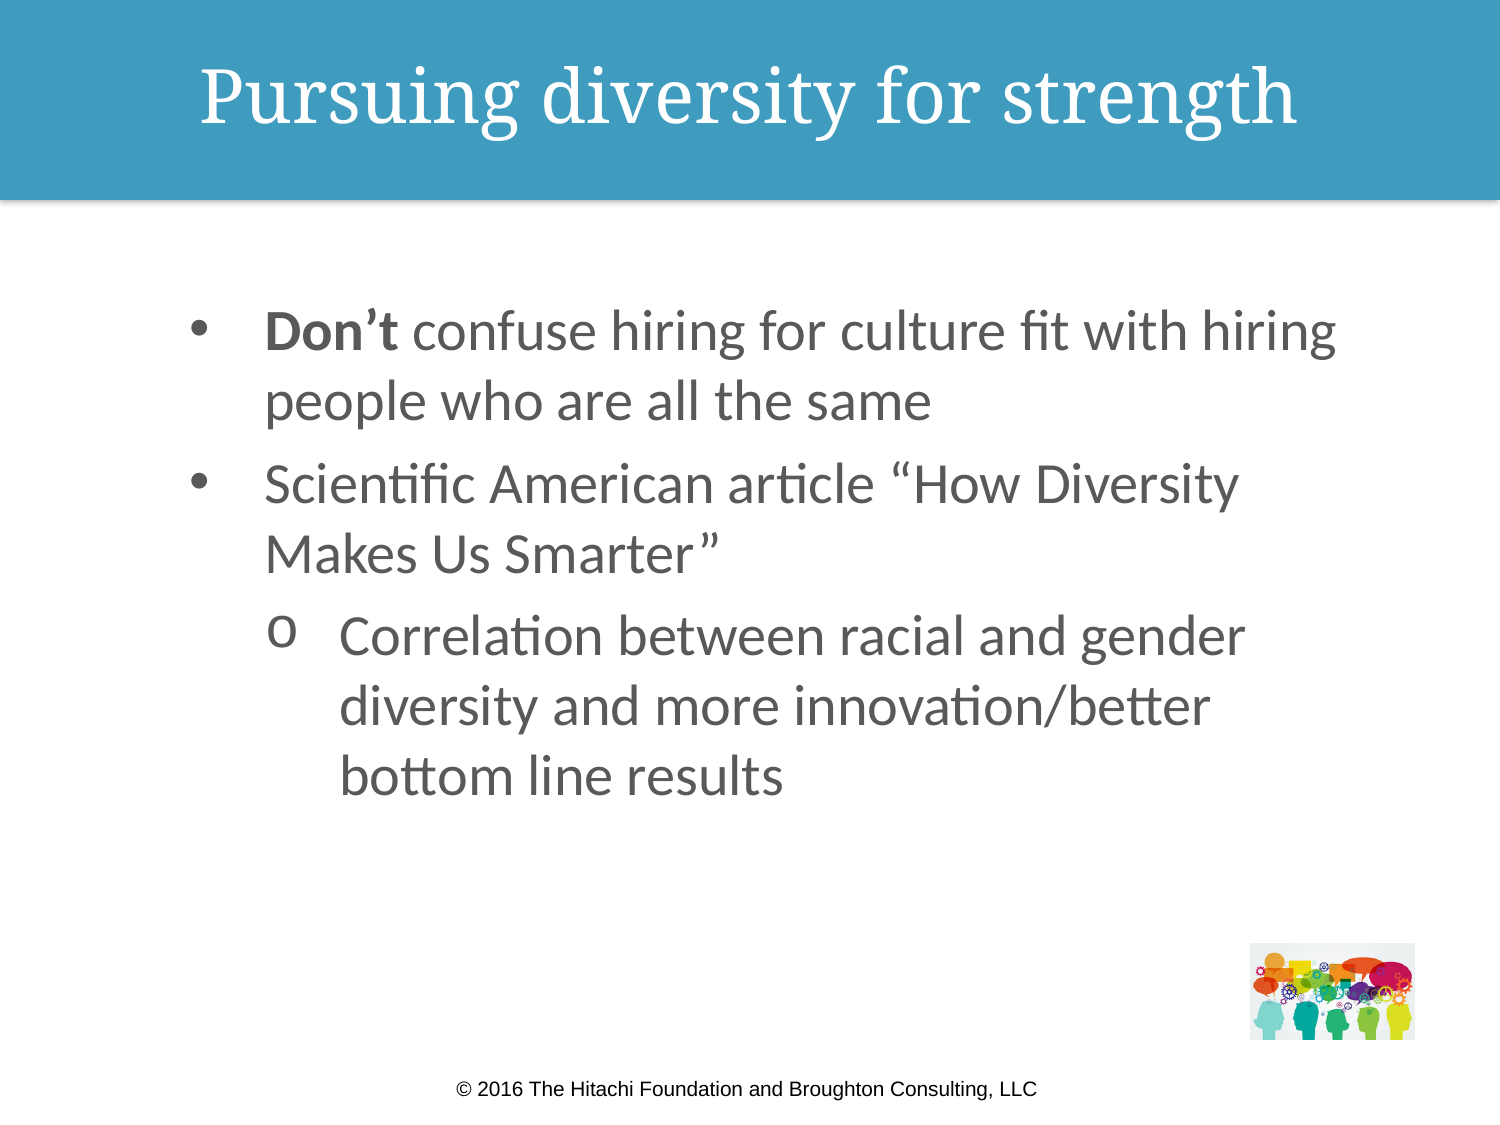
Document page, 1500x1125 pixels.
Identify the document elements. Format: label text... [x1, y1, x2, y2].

text_box Don’t confuse hiring for culture fit with hiring people who are all the same Scientific American article “How Diversity Makes Us Smarter” Correlation between racial and gender diversity and more innovation/better bottom line results [99, 285, 1363, 888]
picture [1249, 943, 1415, 1040]
title Pursuing diversity for strength [112, 24, 1388, 163]
footer © 2016 The Hitachi Foundation and Broughton Consulting, LLC [399, 1067, 1100, 1100]
